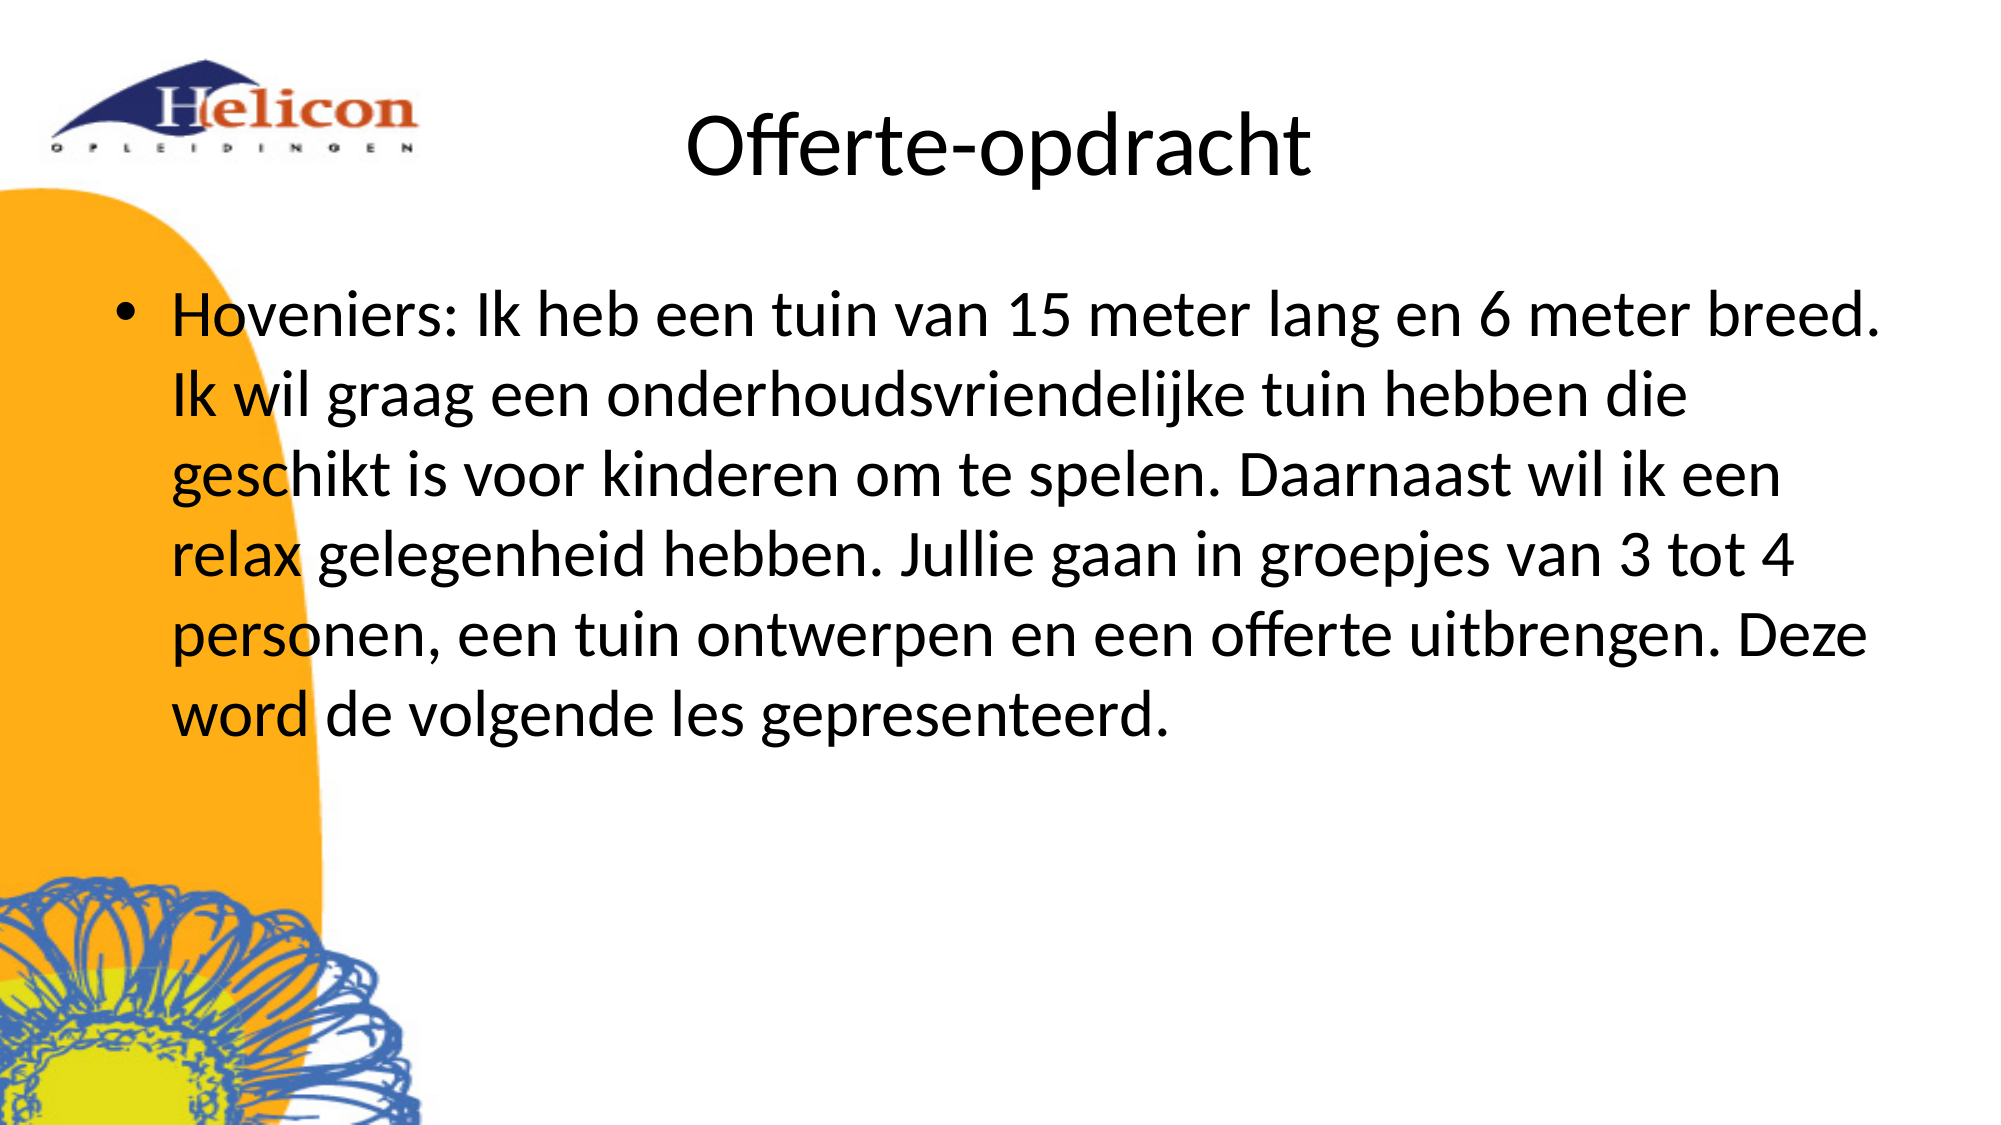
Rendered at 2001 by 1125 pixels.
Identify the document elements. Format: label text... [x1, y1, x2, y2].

picture [0, 0, 2001, 1125]
list Hoveniers: Ik heb een tuin van 15 meter lang en 6 meter breed. Ik wil graag een onderhoudsvriendelijke tuin hebben die geschikt is voor kinderen om te spelen. Daarnaast wil ik een relax gelegenheid hebben. Jullie gaan in groepjes van 3 tot 4 personen, een tuin ontwerpen en een offerte uitbrengen. Deze word de volgende les gepresenteerd. [99, 262, 1900, 1005]
title Offerte-opdracht [99, 45, 1900, 233]
